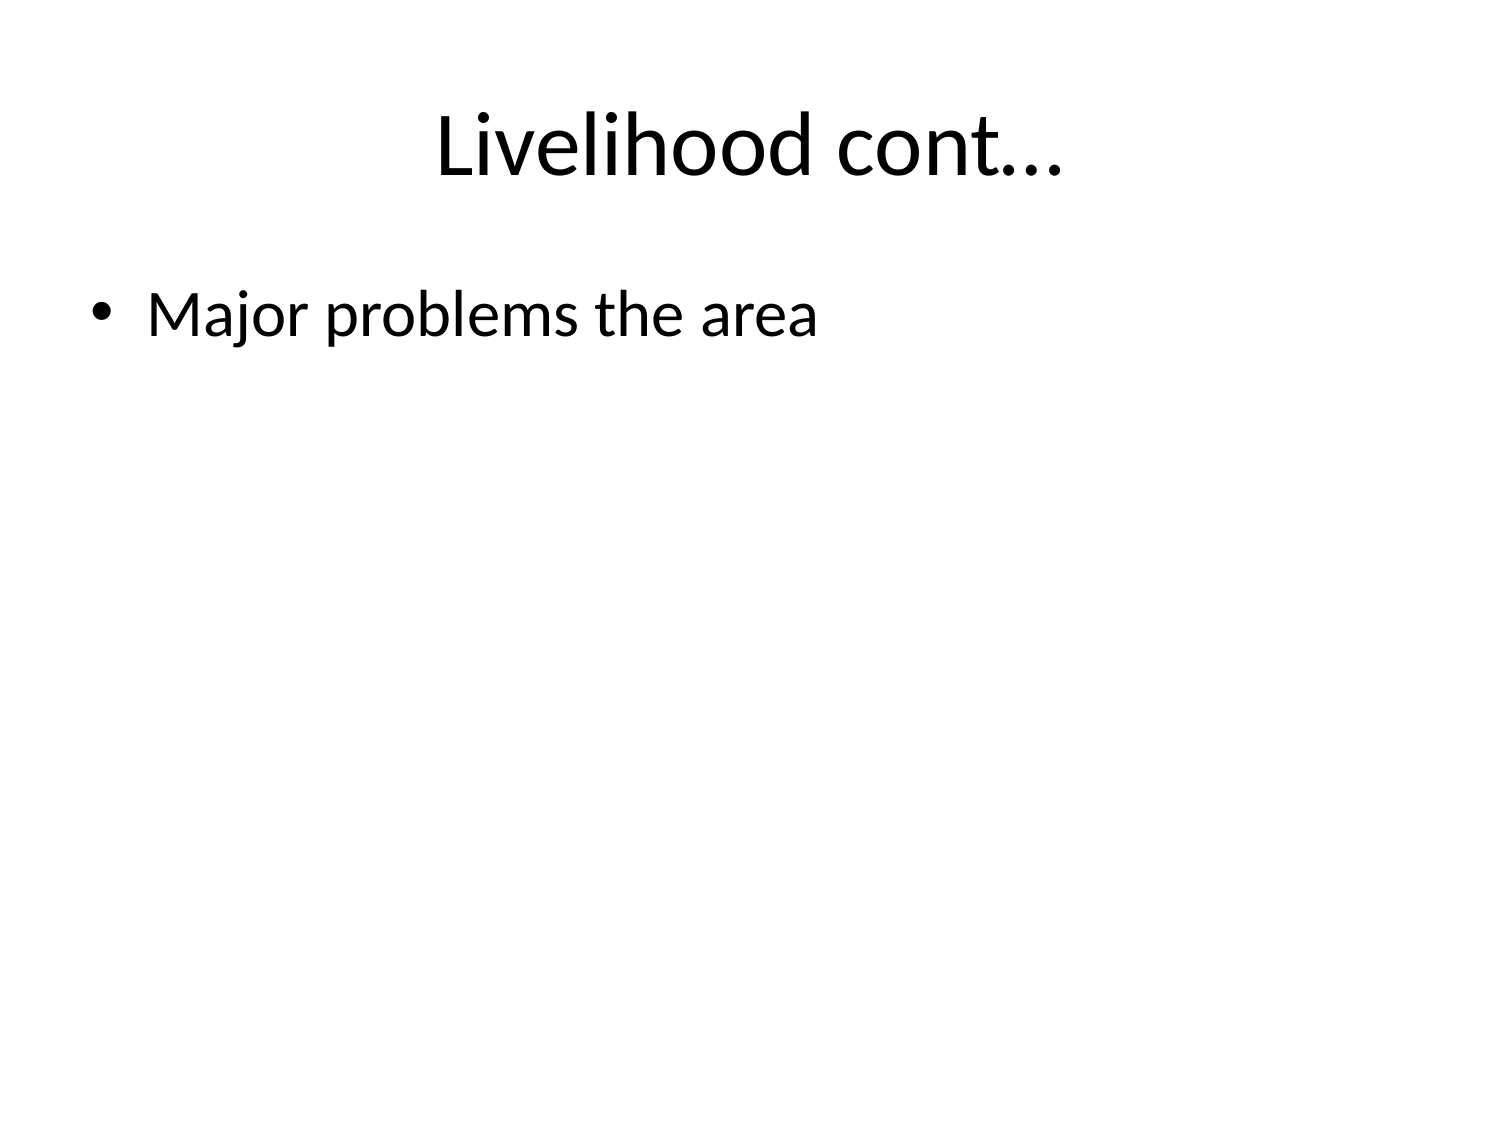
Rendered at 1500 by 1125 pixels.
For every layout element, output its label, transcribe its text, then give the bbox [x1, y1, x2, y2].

title Livelihood cont… [75, 45, 1425, 233]
list Major problems the area [75, 262, 1425, 1005]
